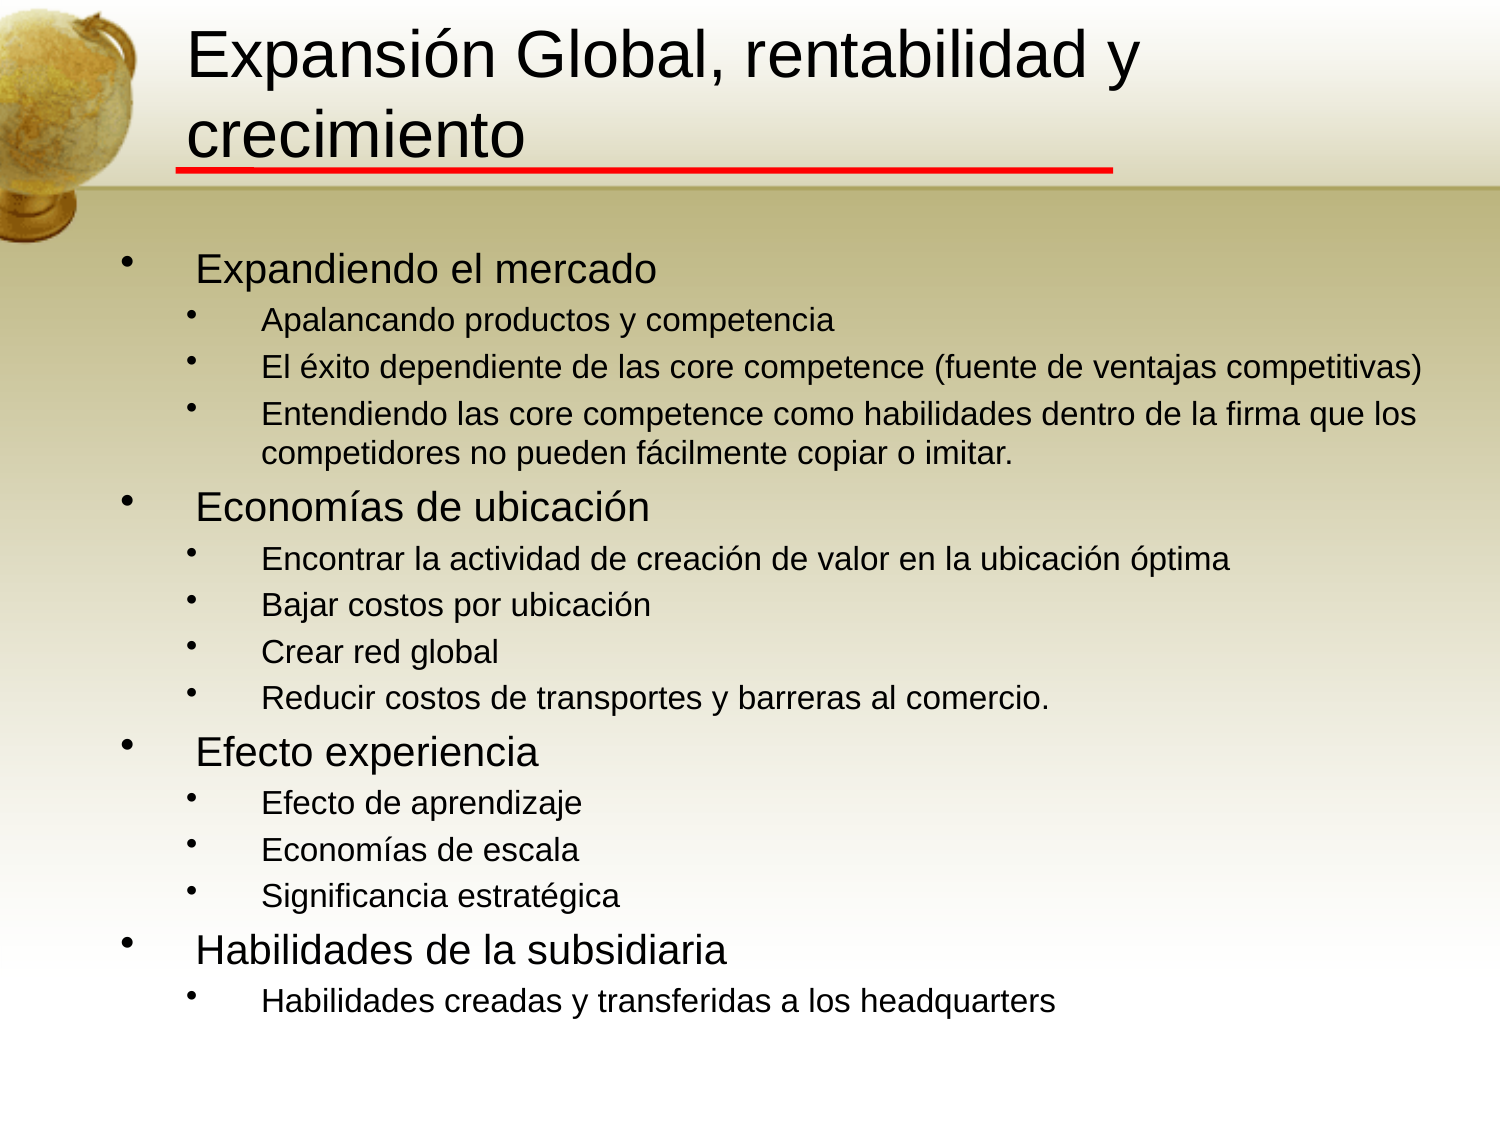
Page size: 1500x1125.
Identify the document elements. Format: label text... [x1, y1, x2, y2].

list Expandiendo el mercado Apalancando productos y competencia El éxito dependiente de las core competence (fuente de ventajas competitivas) Entendiendo las core competence como habilidades dentro de la firma que los competidores no pueden fácilmente copiar o imitar. Economías de ubicación Encontrar la actividad de creación de valor en la ubicación óptima Bajar costos por ubicación Crear red global Reducir costos de transportes y barreras al comercio. Efecto experiencia Efecto de aprendizaje Economías de escala Significancia estratégica Habilidades de la subsidiaria Habilidades creadas y transferidas a los headquarters [105, 234, 1454, 1091]
picture [0, 0, 1500, 1125]
title Expansión Global, rentabilidad y crecimiento [170, 36, 1436, 179]
